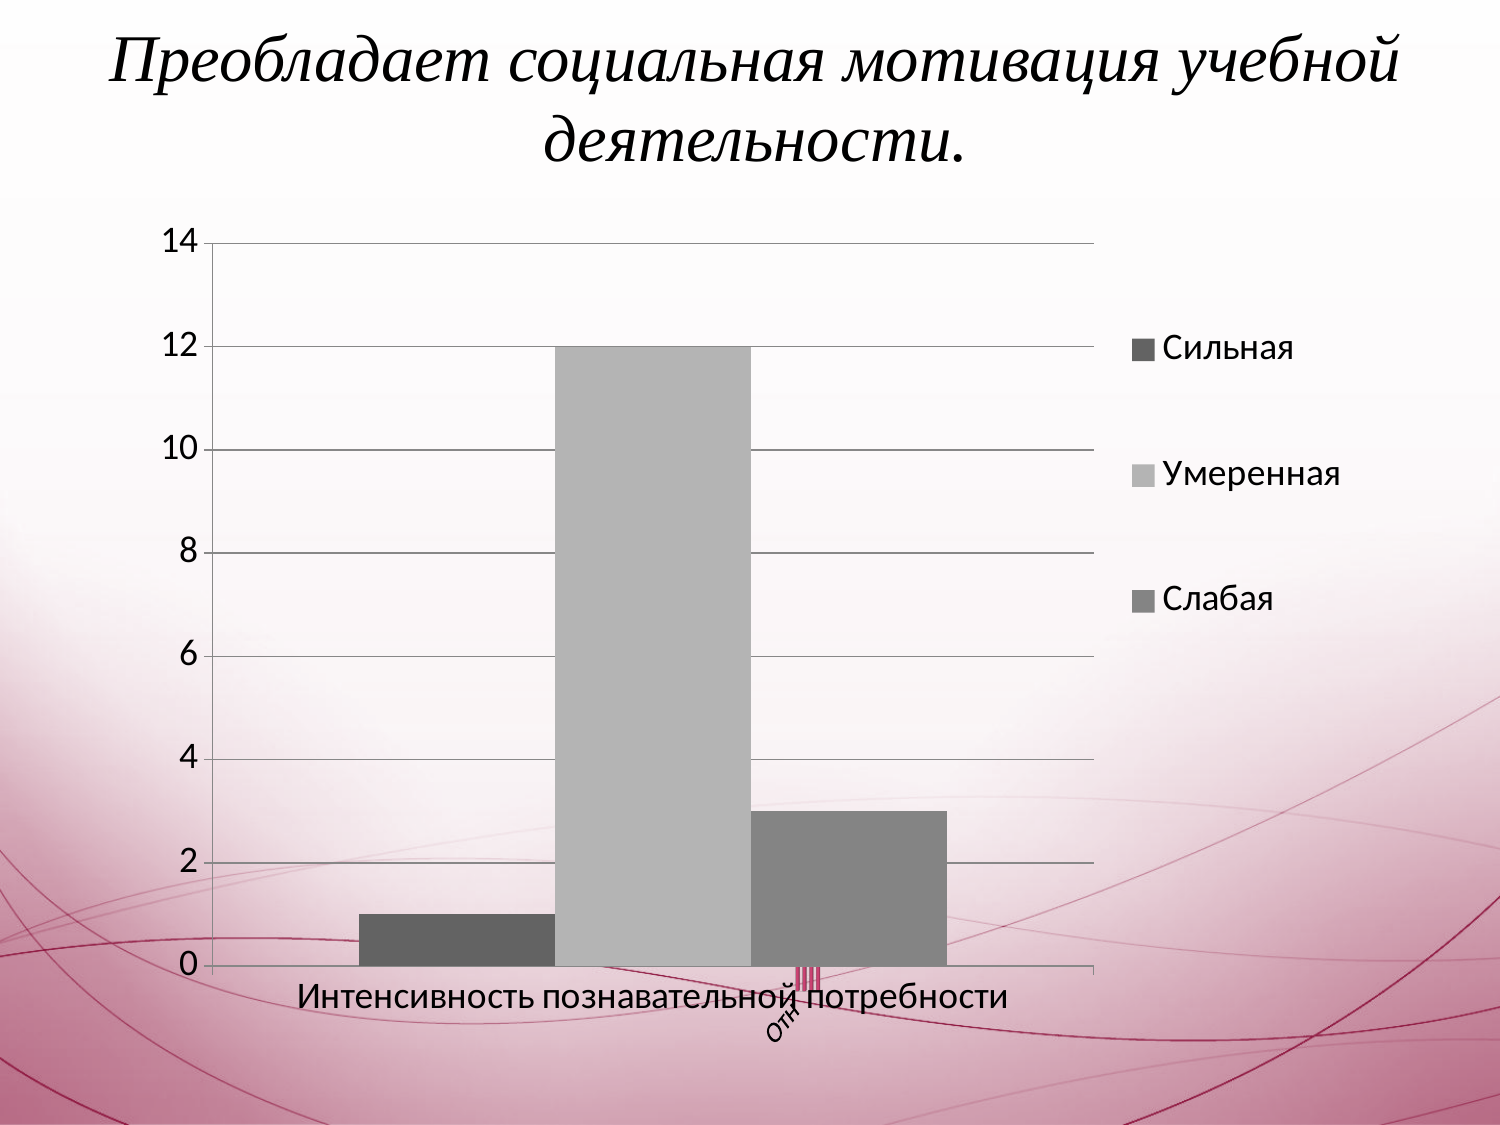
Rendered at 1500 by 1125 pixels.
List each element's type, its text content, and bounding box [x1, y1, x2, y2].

chart [135, 207, 1365, 1053]
subtitle Преобладает социальная мотивация учебной деятельности. [76, 7, 1436, 1047]
